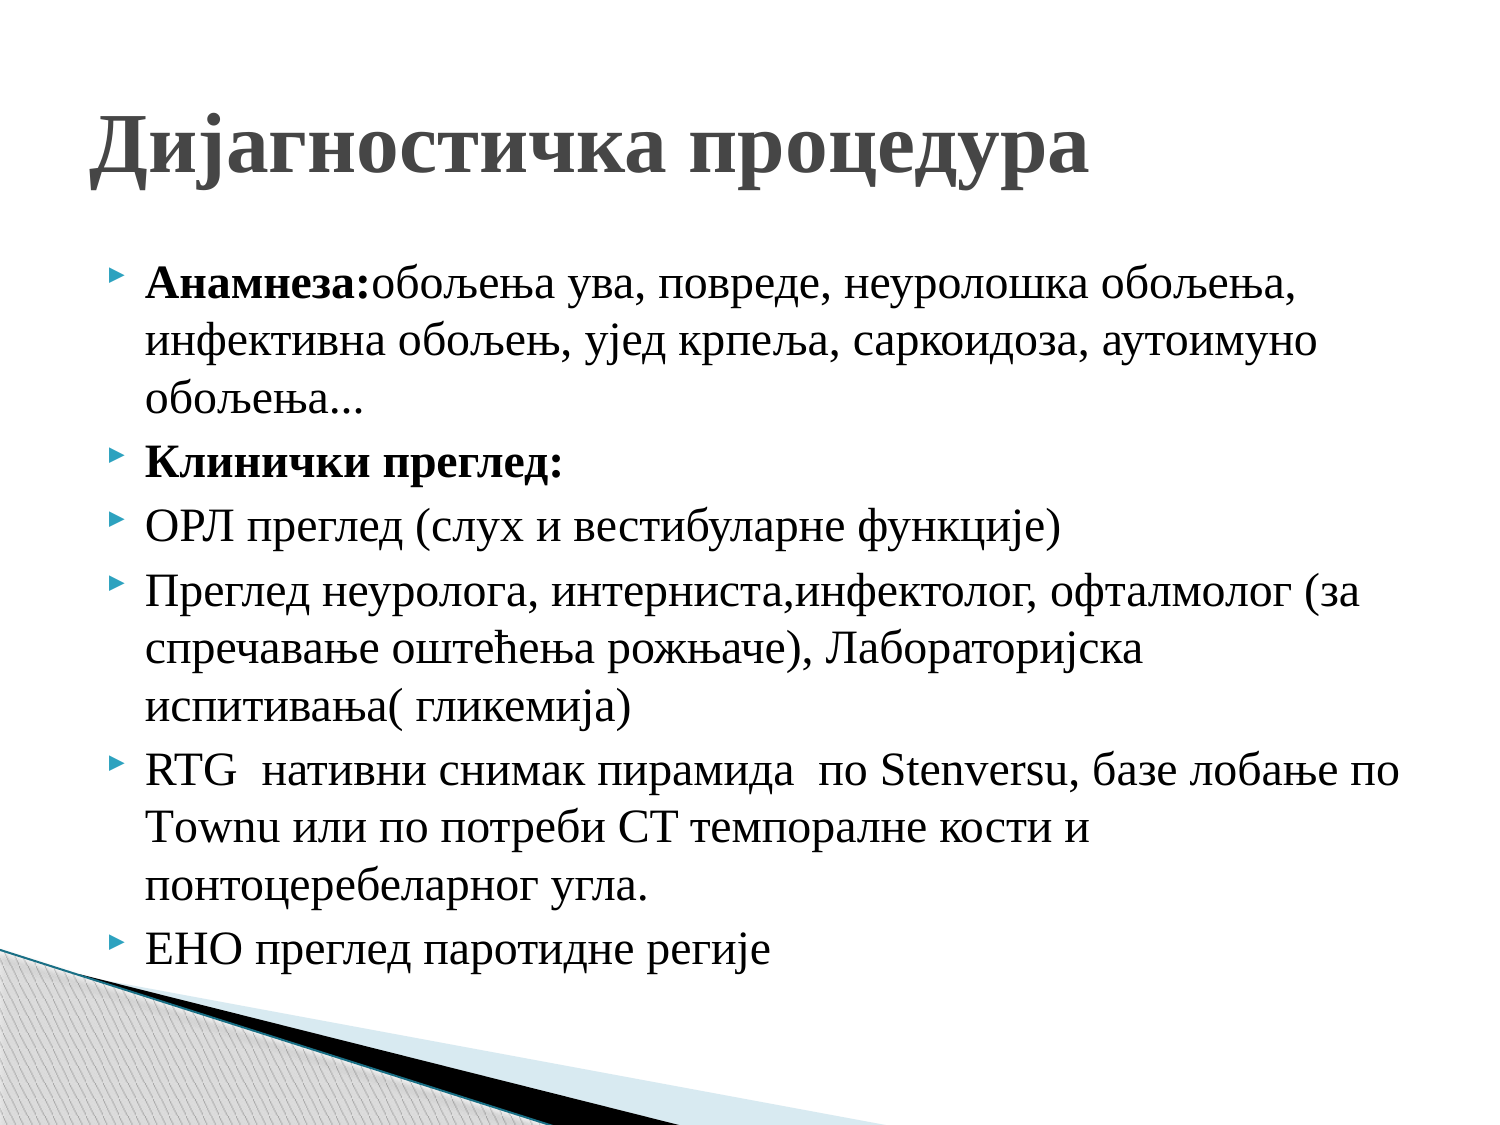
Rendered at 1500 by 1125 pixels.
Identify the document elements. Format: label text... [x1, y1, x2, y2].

title Дијагностичка процедура [75, 45, 1425, 233]
list Анамнеза:обољења ува, повреде, неуролошка обољења, инфективна обољењ, ујед крпеља, саркоидоза, аутоимуно обољења... Клинички преглед: ОРЛ преглед (слух и вестибуларне функције) Преглед неуролога, интерниста,инфектолог, офталмолог (за спречавање оштећења рожњаче), Лабораторијска испитивања( гликемија) RTG нативни снимак пирамида по Stenversu, базе лобање по Тownu или по потреби CT темпоралне кости и понтоцеребеларног угла. ЕHO преглед паротидне регије [74, 242, 1426, 986]
